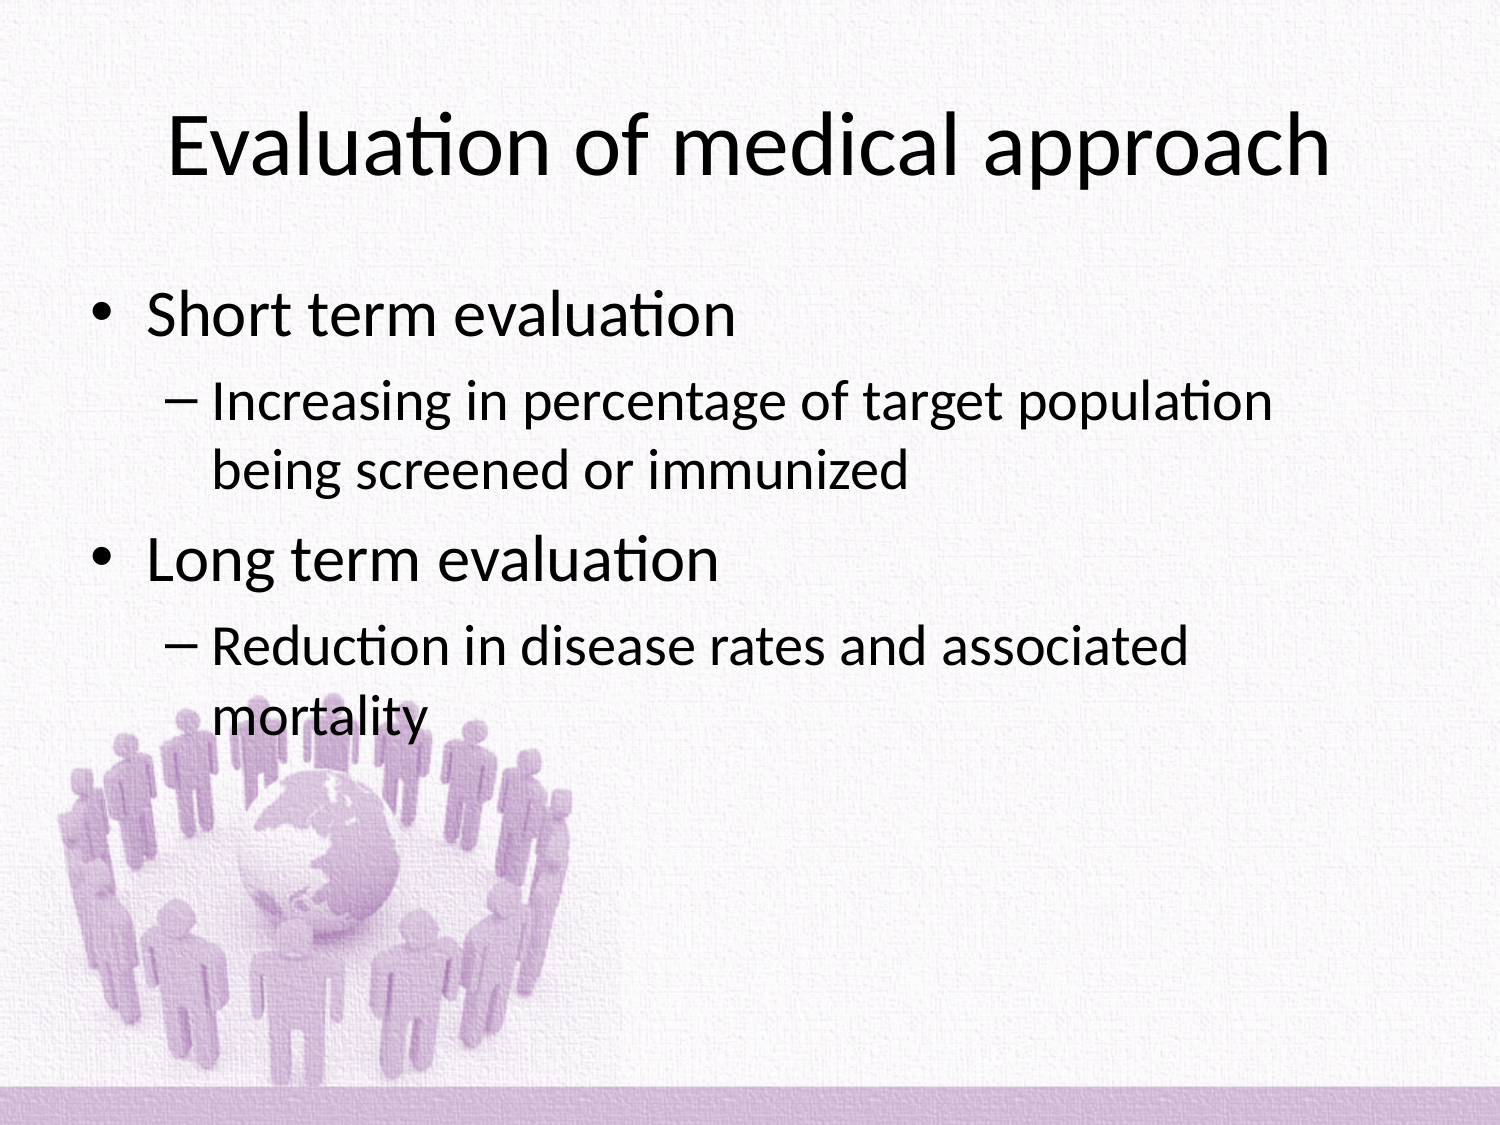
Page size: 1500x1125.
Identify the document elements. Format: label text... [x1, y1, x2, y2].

title Evaluation of medical approach [75, 45, 1425, 233]
list Short term evaluation Increasing in percentage of target population being screened or immunized Long term evaluation Reduction in disease rates and associated mortality [75, 262, 1425, 1005]
